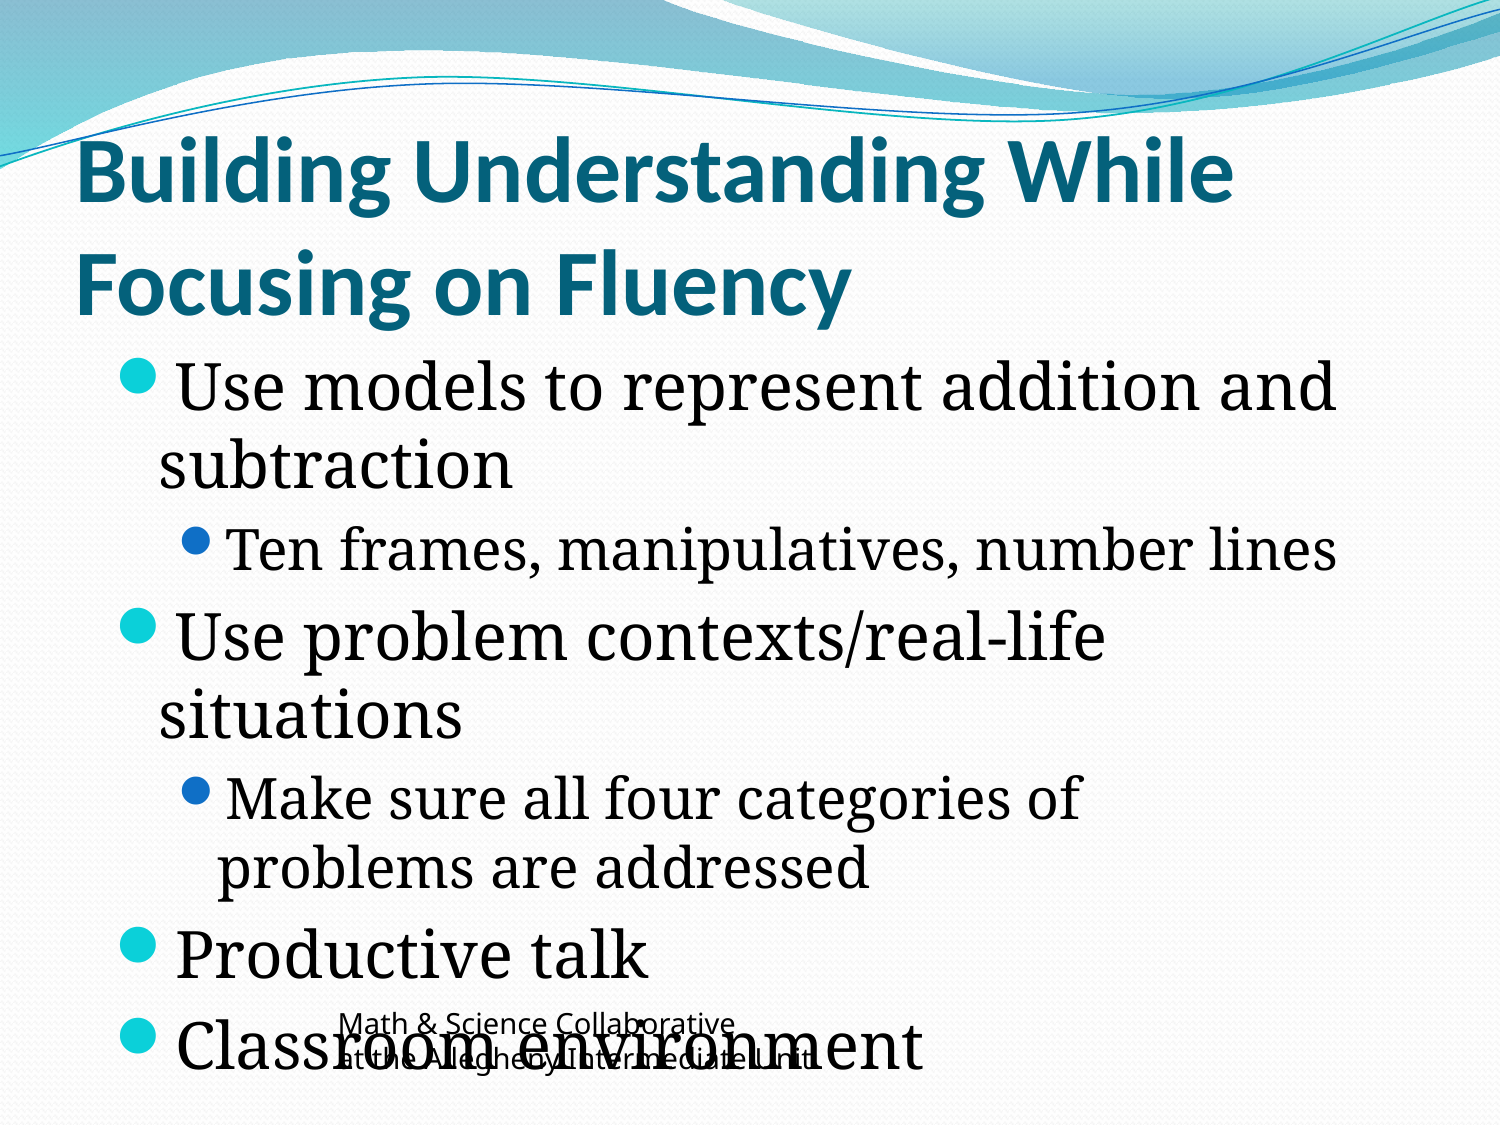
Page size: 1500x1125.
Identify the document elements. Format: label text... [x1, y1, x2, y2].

list Use models to represent addition and subtraction Ten frames, manipulatives, number lines Use problem contexts/real-life situations Make sure all four categories of problems are addressed Productive talk Classroom environment [99, 337, 1363, 1113]
footer Math & Science Collaborative at the Allegheny Intermediate Unit [337, 999, 1113, 1075]
title Building Understanding While Focusing on Fluency [75, 99, 1288, 335]
